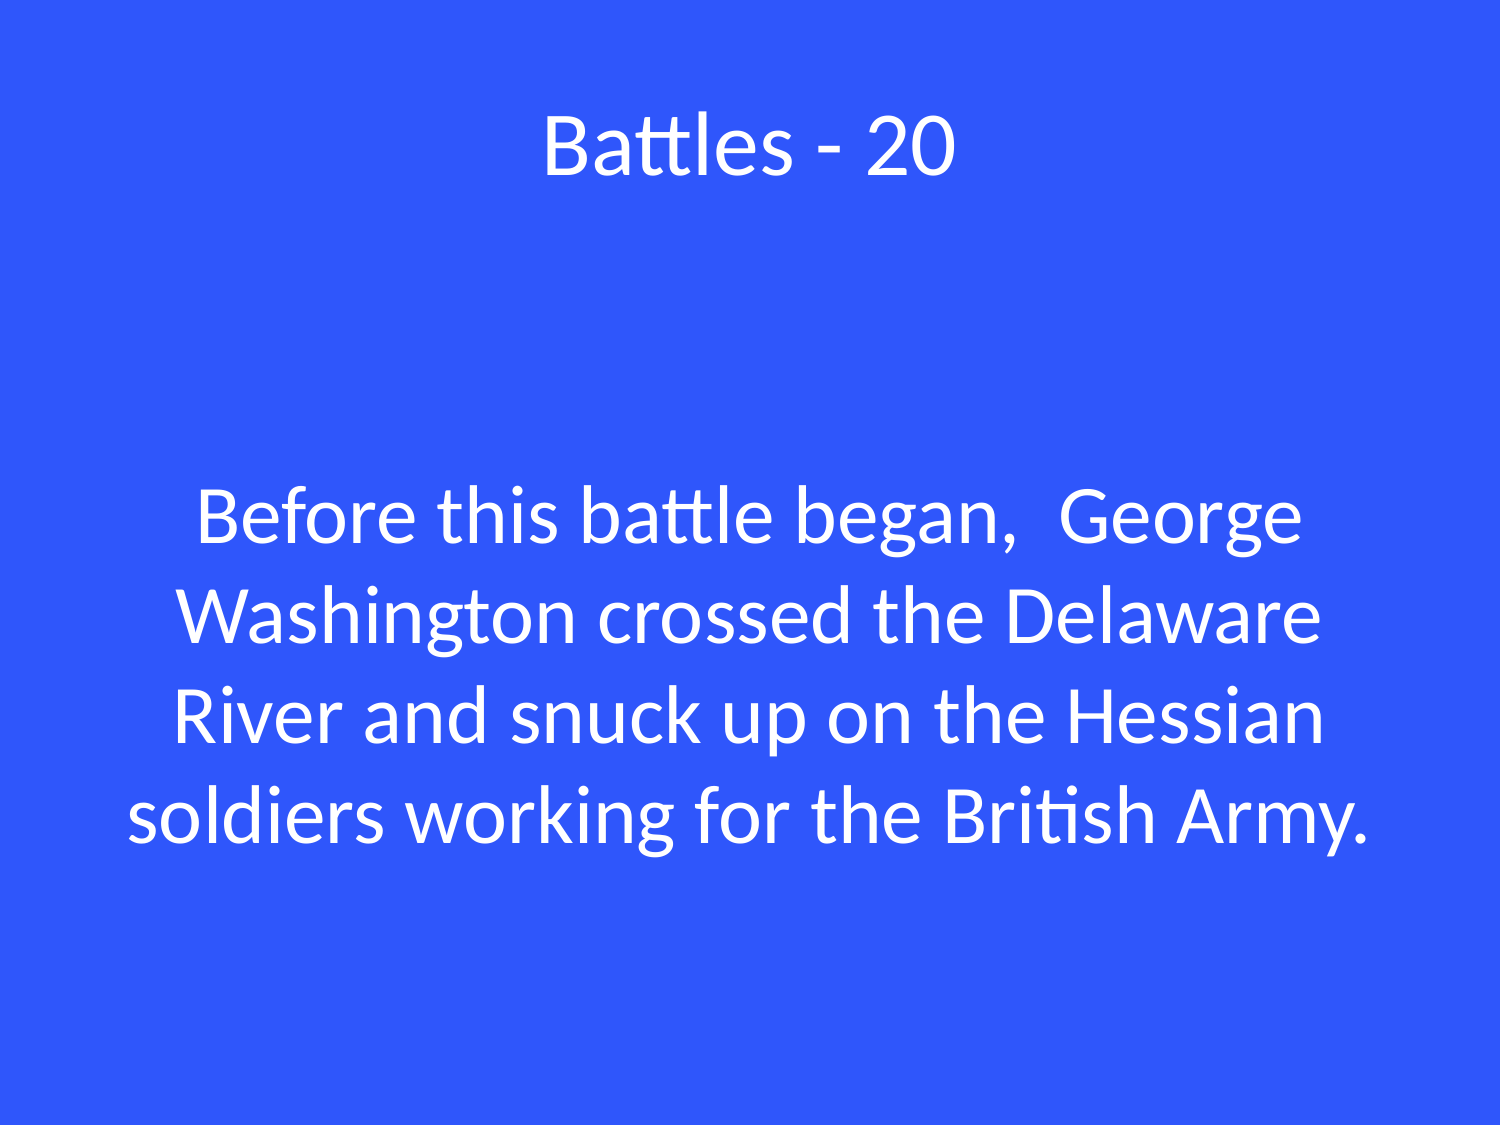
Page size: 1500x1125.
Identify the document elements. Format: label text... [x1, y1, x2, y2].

list Before this battle began, George Washington crossed the Delaware River and snuck up on the Hessian soldiers working for the British Army. [75, 262, 1425, 1005]
title Battles - 20 [75, 45, 1425, 233]
